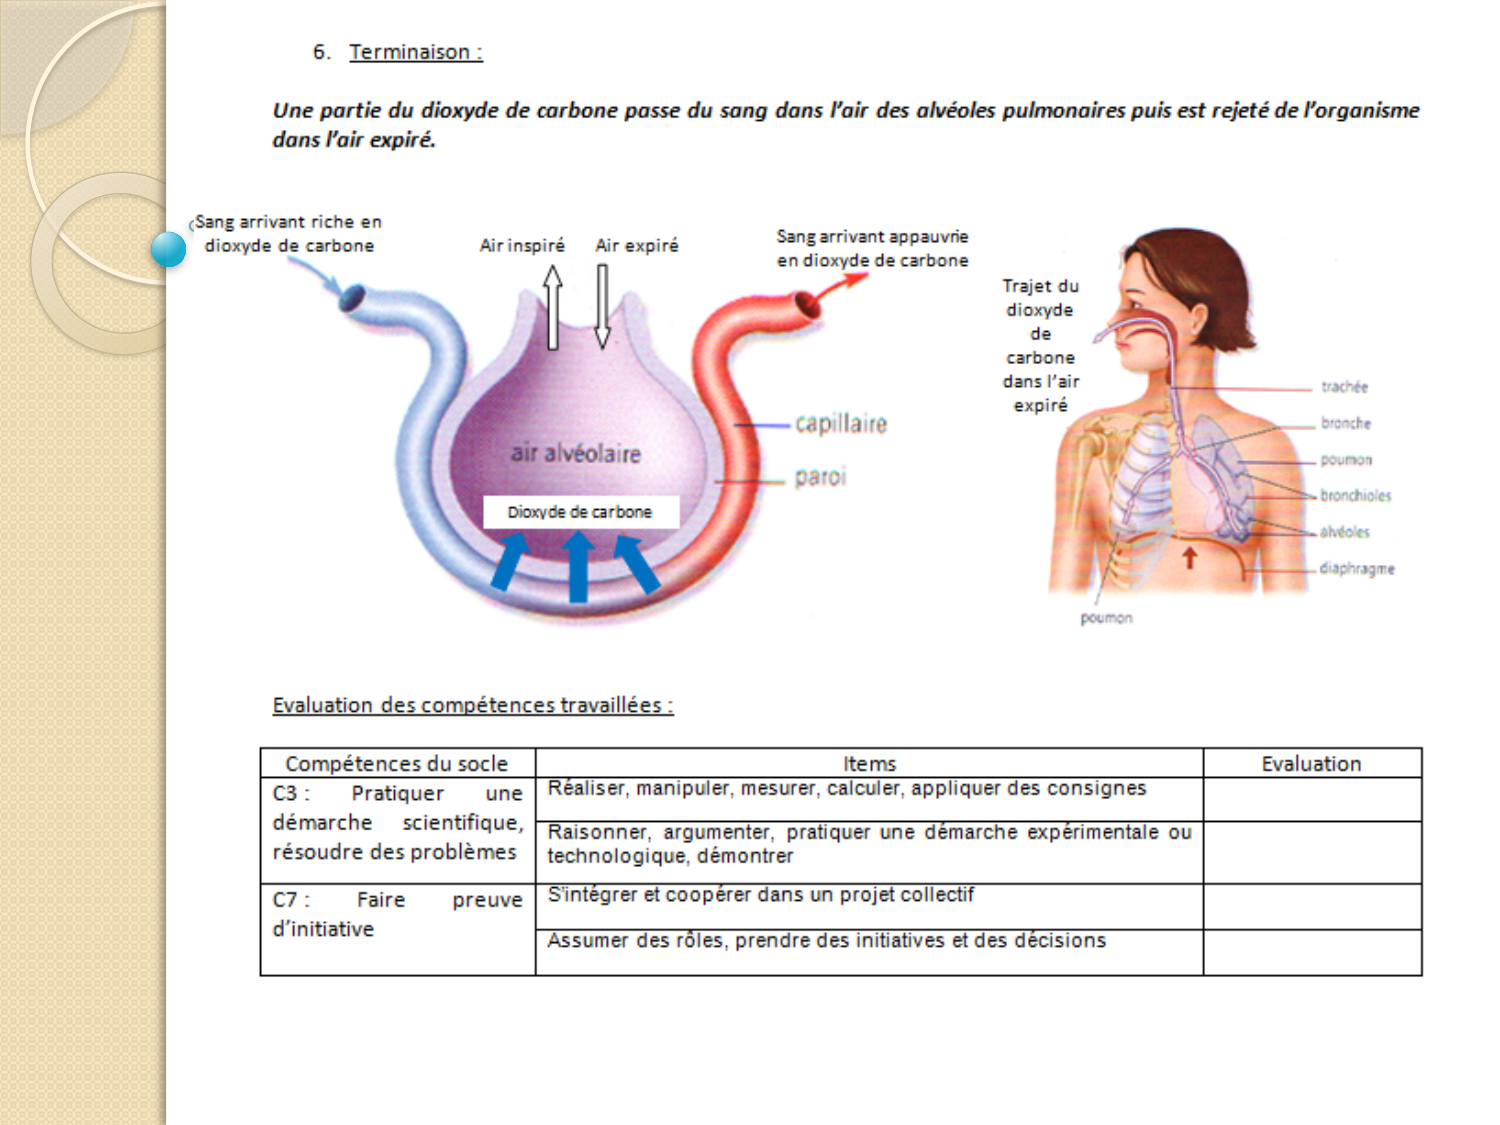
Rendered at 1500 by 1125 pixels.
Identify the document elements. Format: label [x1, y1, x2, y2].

picture [194, 30, 1438, 988]
